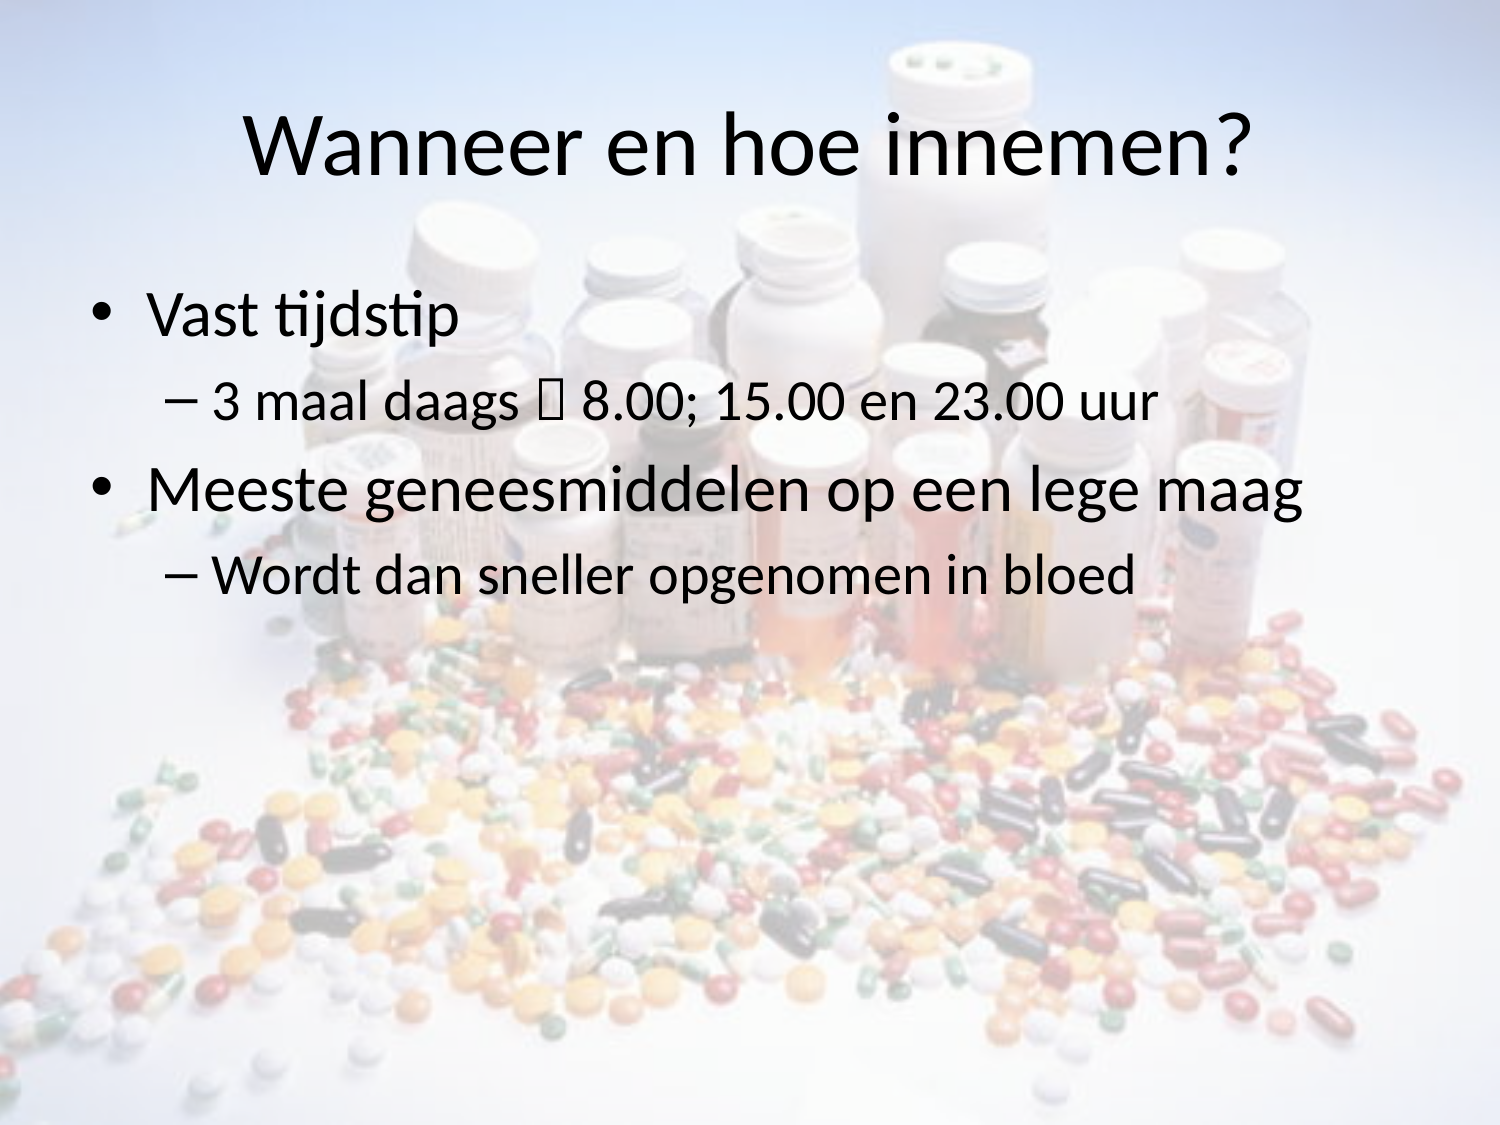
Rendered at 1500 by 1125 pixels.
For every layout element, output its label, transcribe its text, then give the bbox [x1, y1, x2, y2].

title Wanneer en hoe innemen? [75, 45, 1425, 233]
list Vast tijdstip 3 maal daags  8.00; 15.00 en 23.00 uur Meeste geneesmiddelen op een lege maag Wordt dan sneller opgenomen in bloed [75, 262, 1425, 1005]
